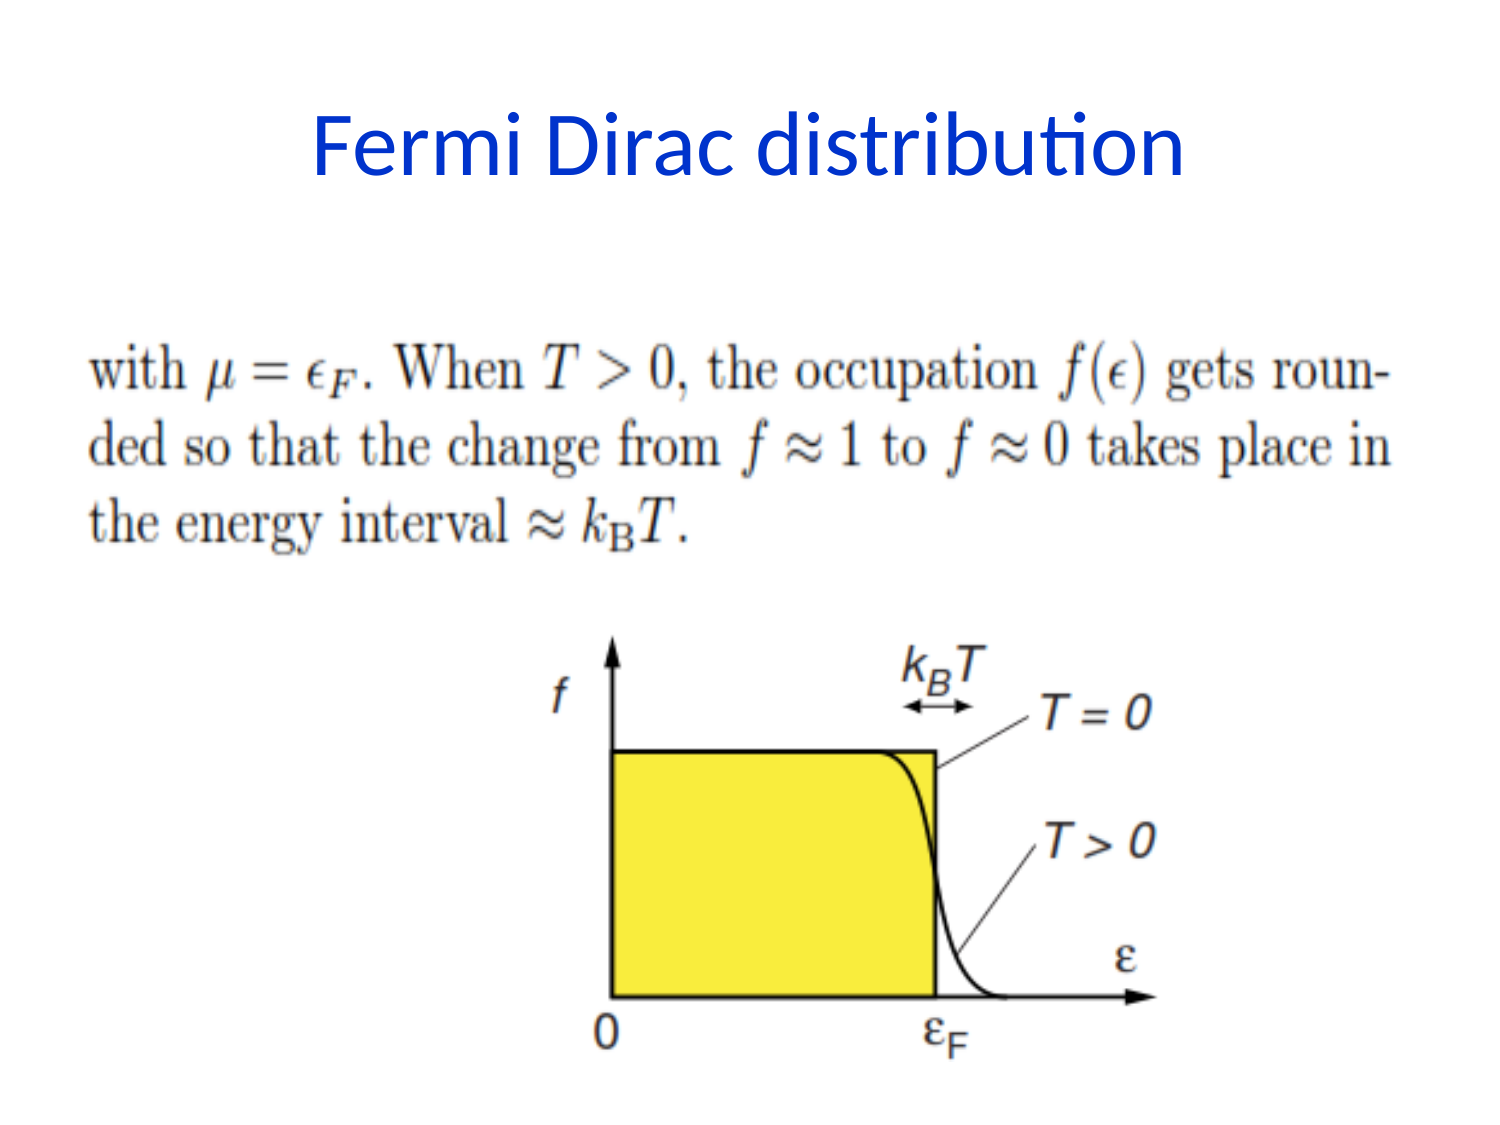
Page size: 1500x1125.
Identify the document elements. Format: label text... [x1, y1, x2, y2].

picture [64, 313, 1426, 576]
picture [524, 612, 1226, 1062]
title Fermi Dirac distribution [75, 45, 1425, 233]
